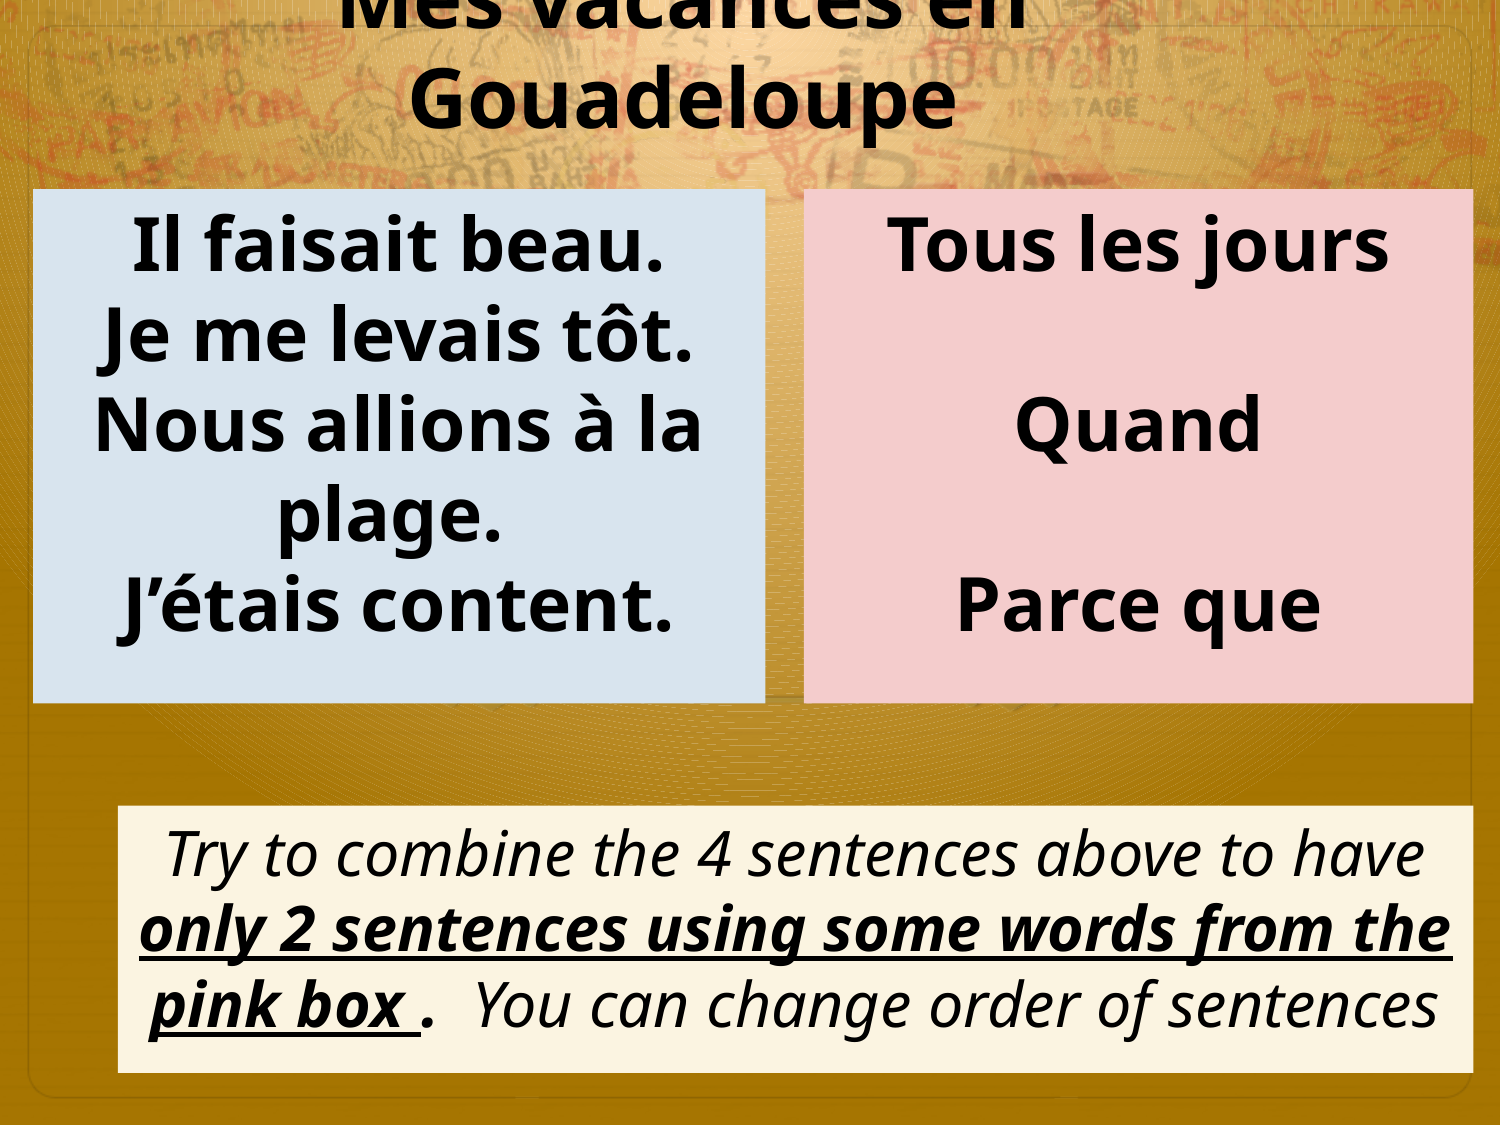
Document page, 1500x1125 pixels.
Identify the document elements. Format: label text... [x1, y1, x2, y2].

title Mes vacances en Gouadeloupe [38, 20, 1329, 153]
subtitle Il faisait beau. Je me levais tôt. Nous allions à la plage. J’étais content. [33, 189, 766, 704]
picture [0, 0, 1500, 1125]
text_box Try to combine the 4 sentences above to have only 2 sentences using some words from the pink box . You can change order of sentences [117, 805, 1474, 1073]
text_box Tous les jours Quand Parce que [803, 189, 1474, 704]
